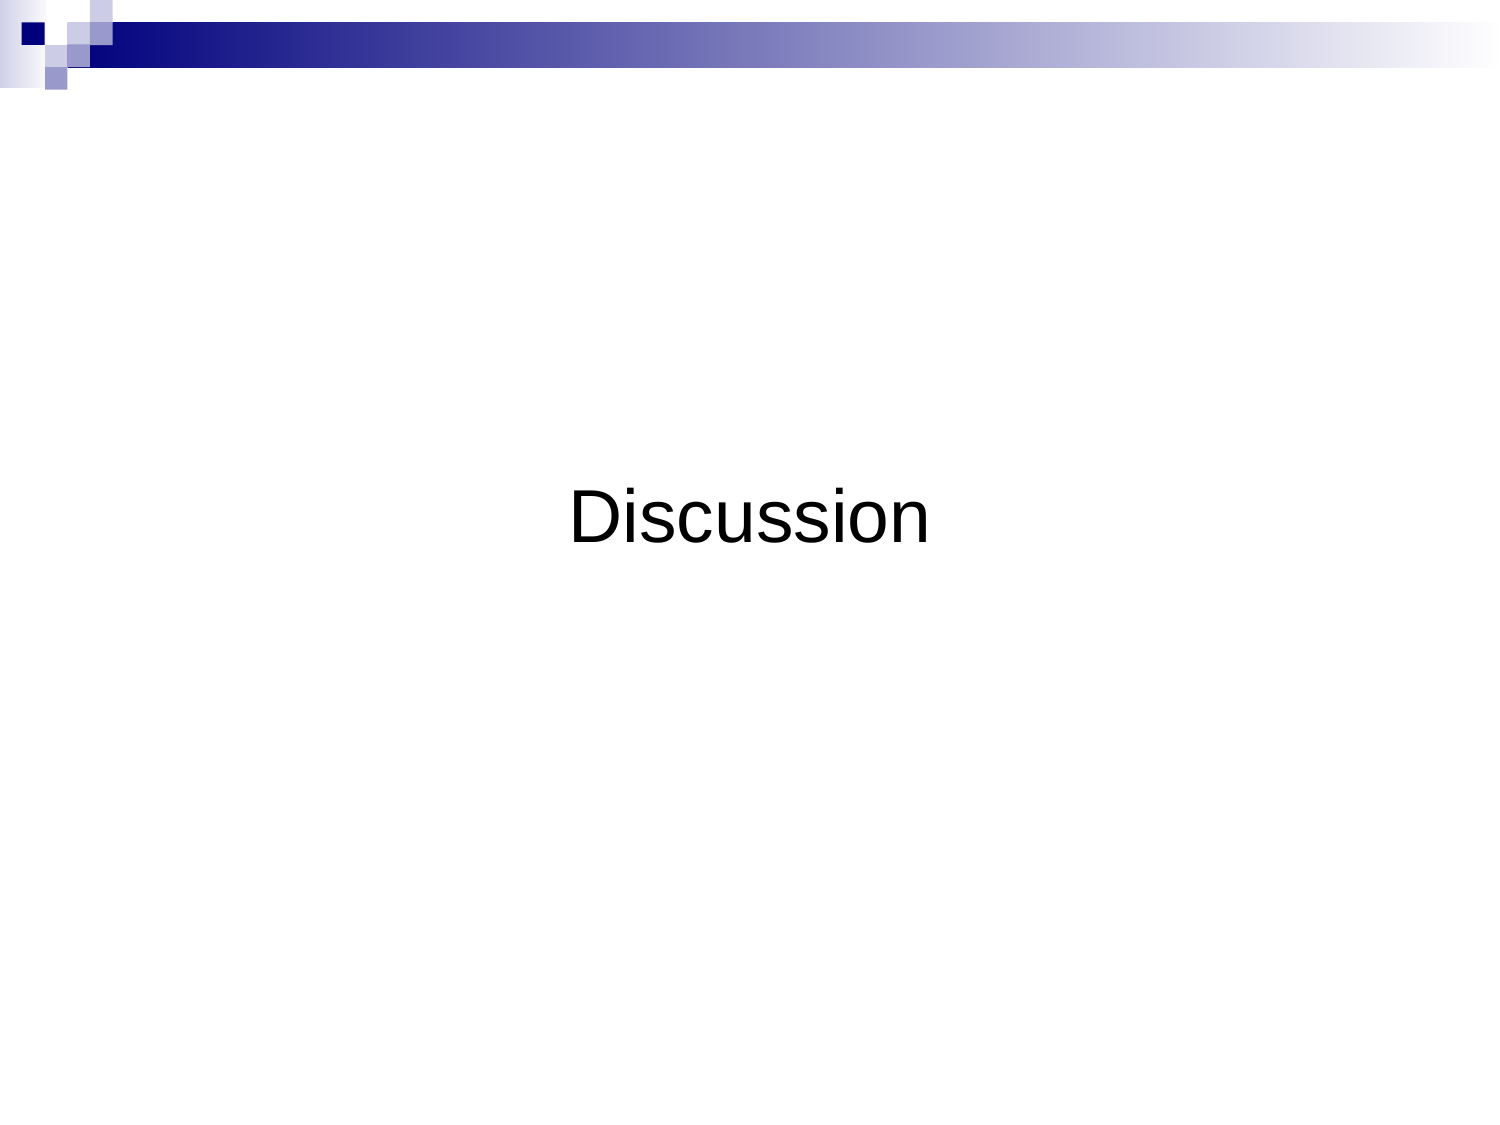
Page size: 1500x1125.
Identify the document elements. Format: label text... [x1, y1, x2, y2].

title Discussion [181, 437, 1319, 588]
